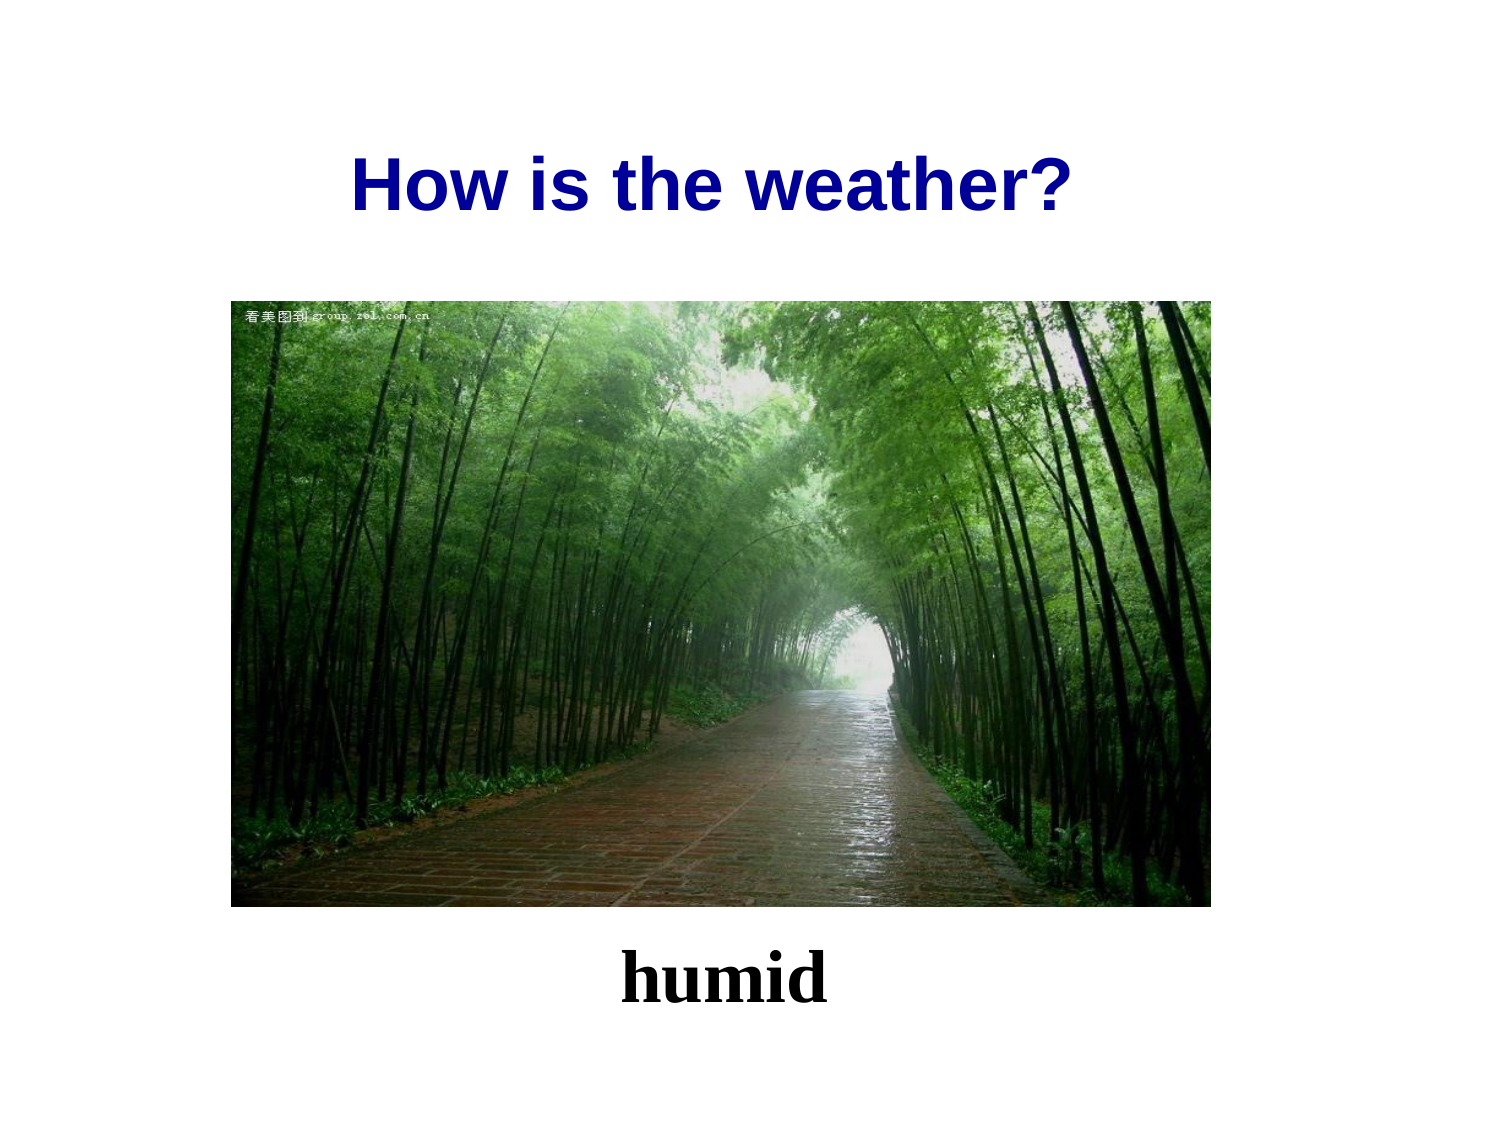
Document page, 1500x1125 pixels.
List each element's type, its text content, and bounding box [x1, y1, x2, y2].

picture [231, 301, 1212, 907]
text_box How is the weather? [174, 128, 1250, 234]
text_box humid [564, 919, 884, 1025]
